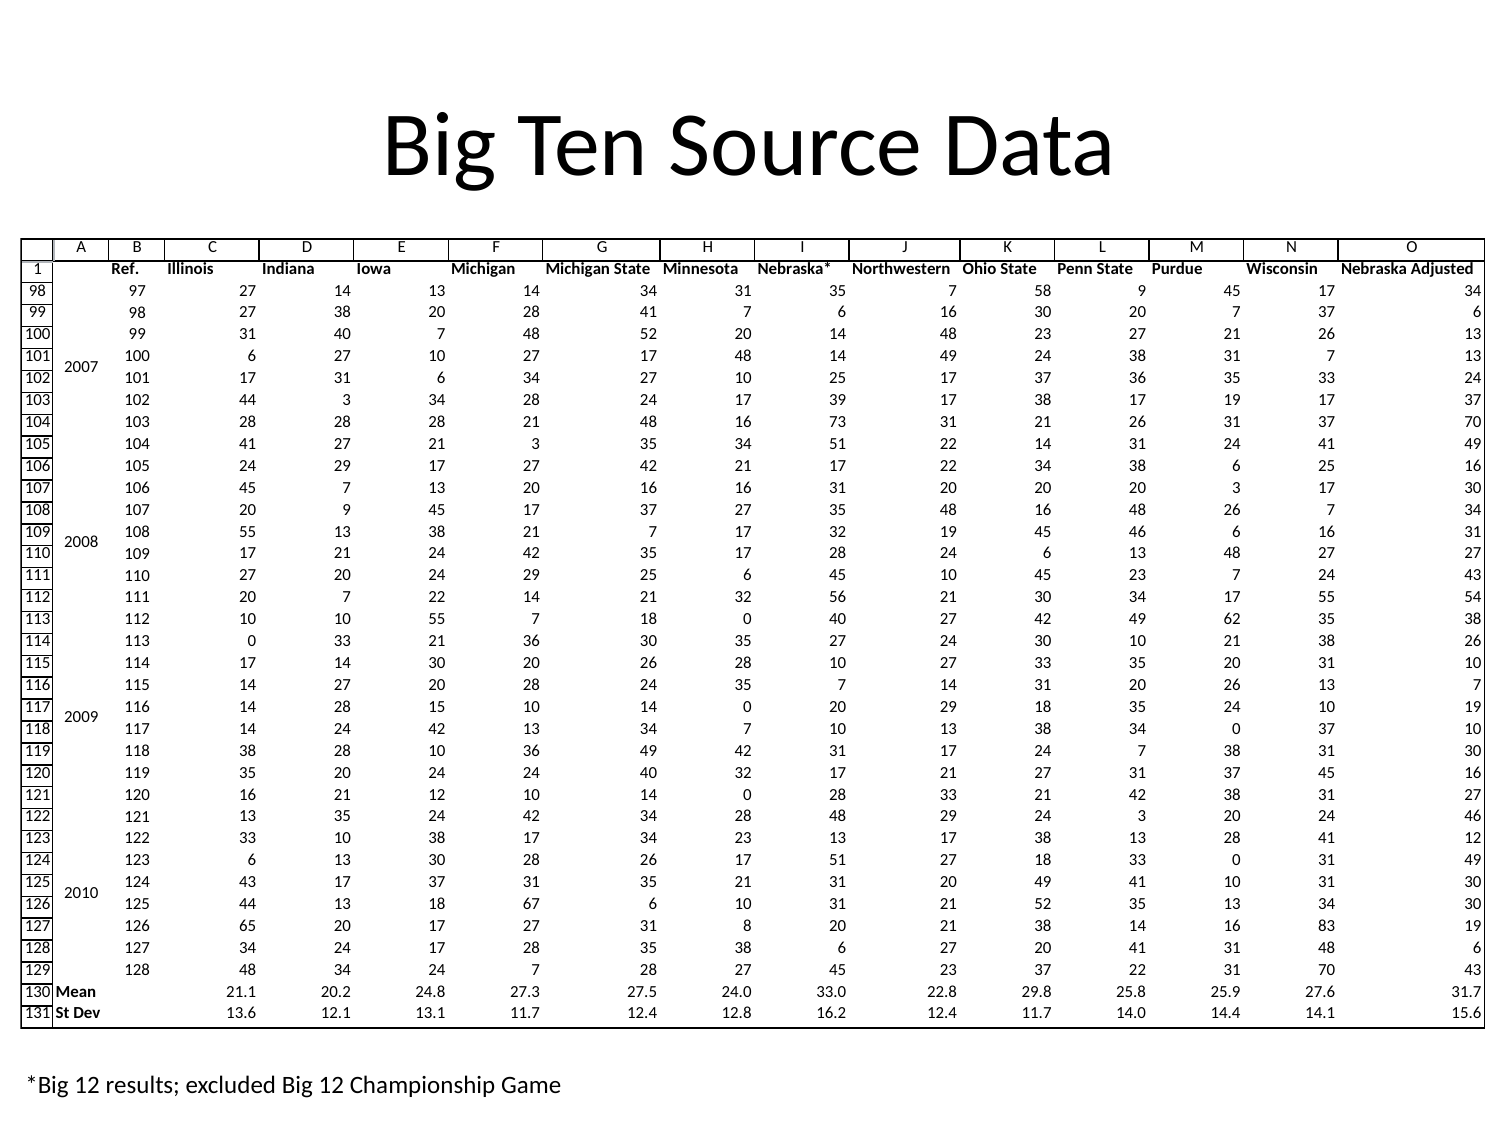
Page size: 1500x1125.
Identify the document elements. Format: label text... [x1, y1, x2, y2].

picture [20, 238, 1486, 1029]
text_box *Big 12 results; excluded Big 12 Championship Game [10, 1061, 605, 1125]
title Big Ten Source Data [75, 45, 1425, 233]
